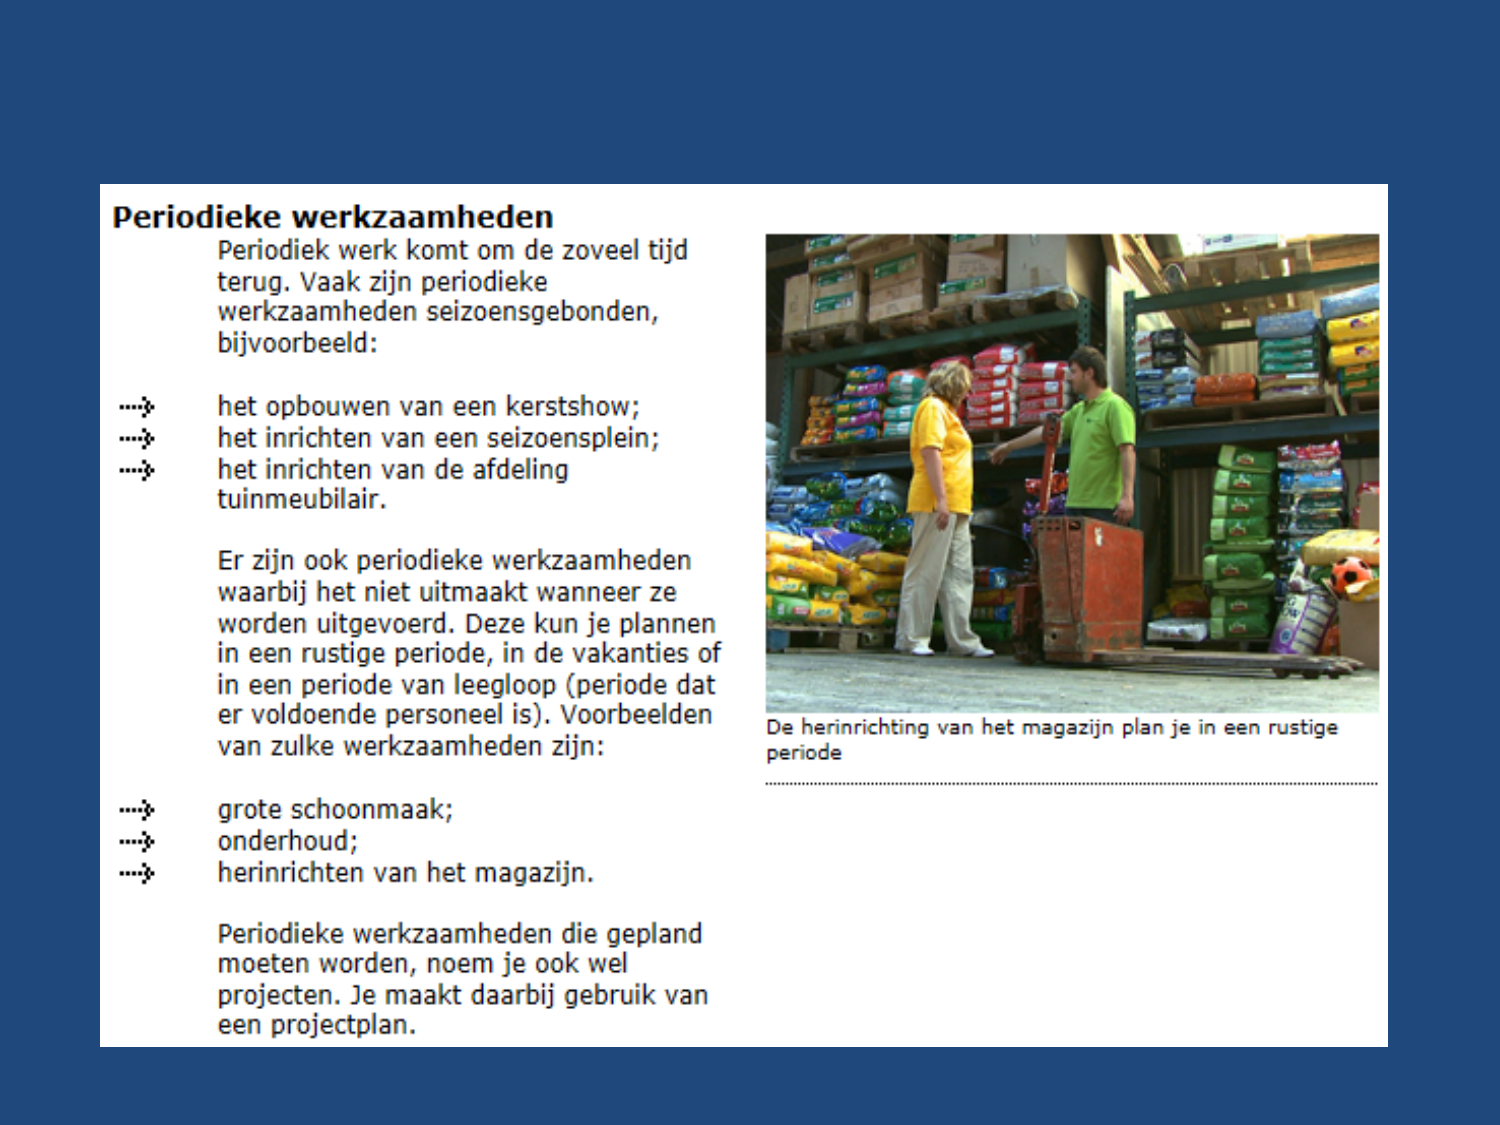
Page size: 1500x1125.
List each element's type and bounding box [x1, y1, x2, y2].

list [100, 184, 1389, 1047]
